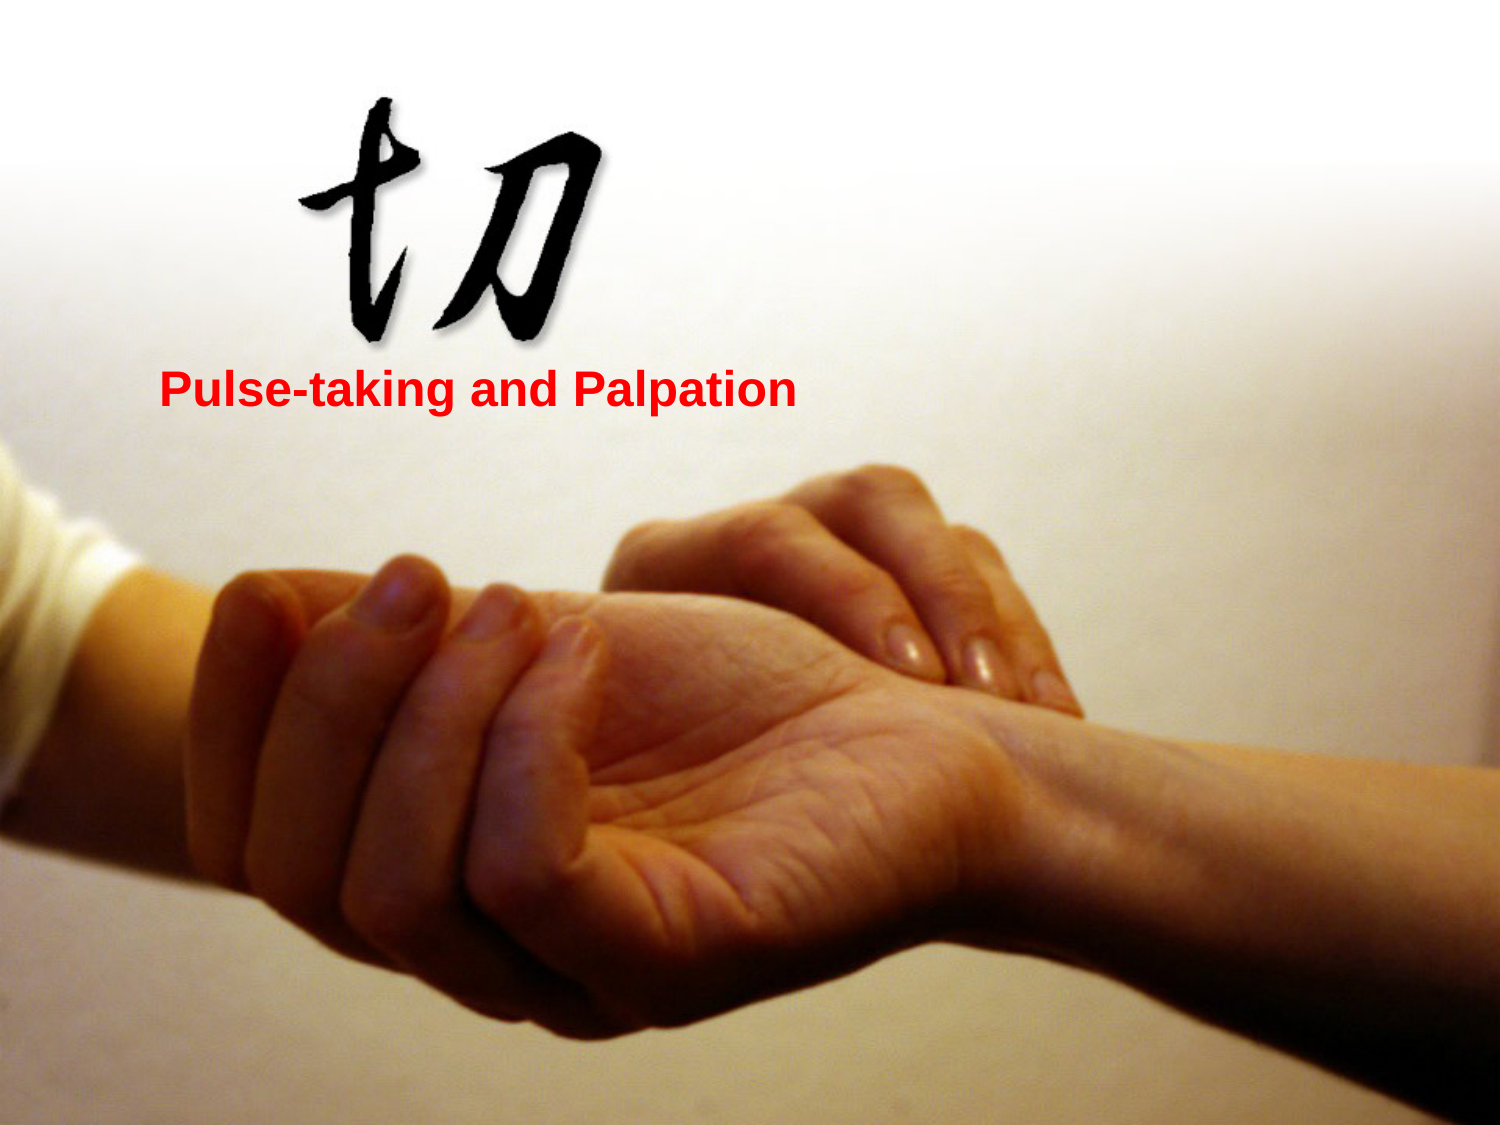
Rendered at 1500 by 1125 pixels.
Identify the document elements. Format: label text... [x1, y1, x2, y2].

text_box Pulse-taking and Palpation [144, 348, 827, 424]
picture [0, 0, 1500, 1125]
